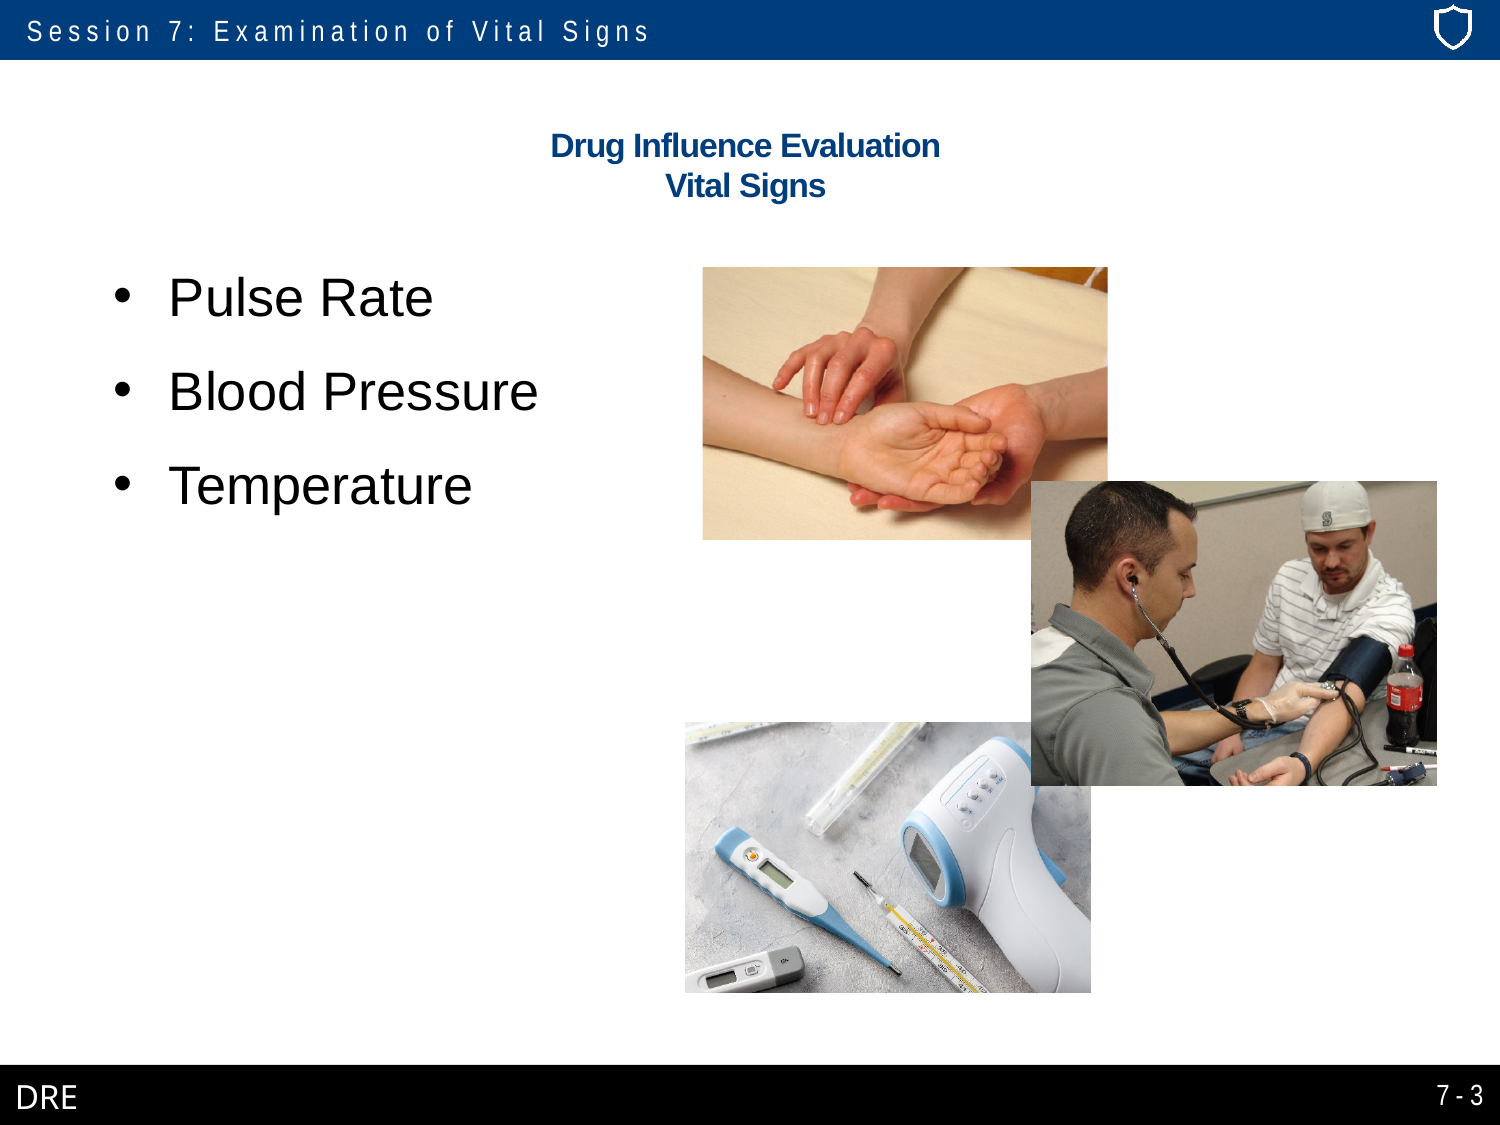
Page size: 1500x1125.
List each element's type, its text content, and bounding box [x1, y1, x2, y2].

picture [685, 267, 1438, 993]
slide_number 7-3 [1218, 1063, 1499, 1124]
picture [1434, 4, 1472, 50]
list Pulse Rate Blood Pressure Temperature [75, 254, 1425, 1005]
title Drug Influence Evaluation Vital Signs [75, 75, 1425, 254]
